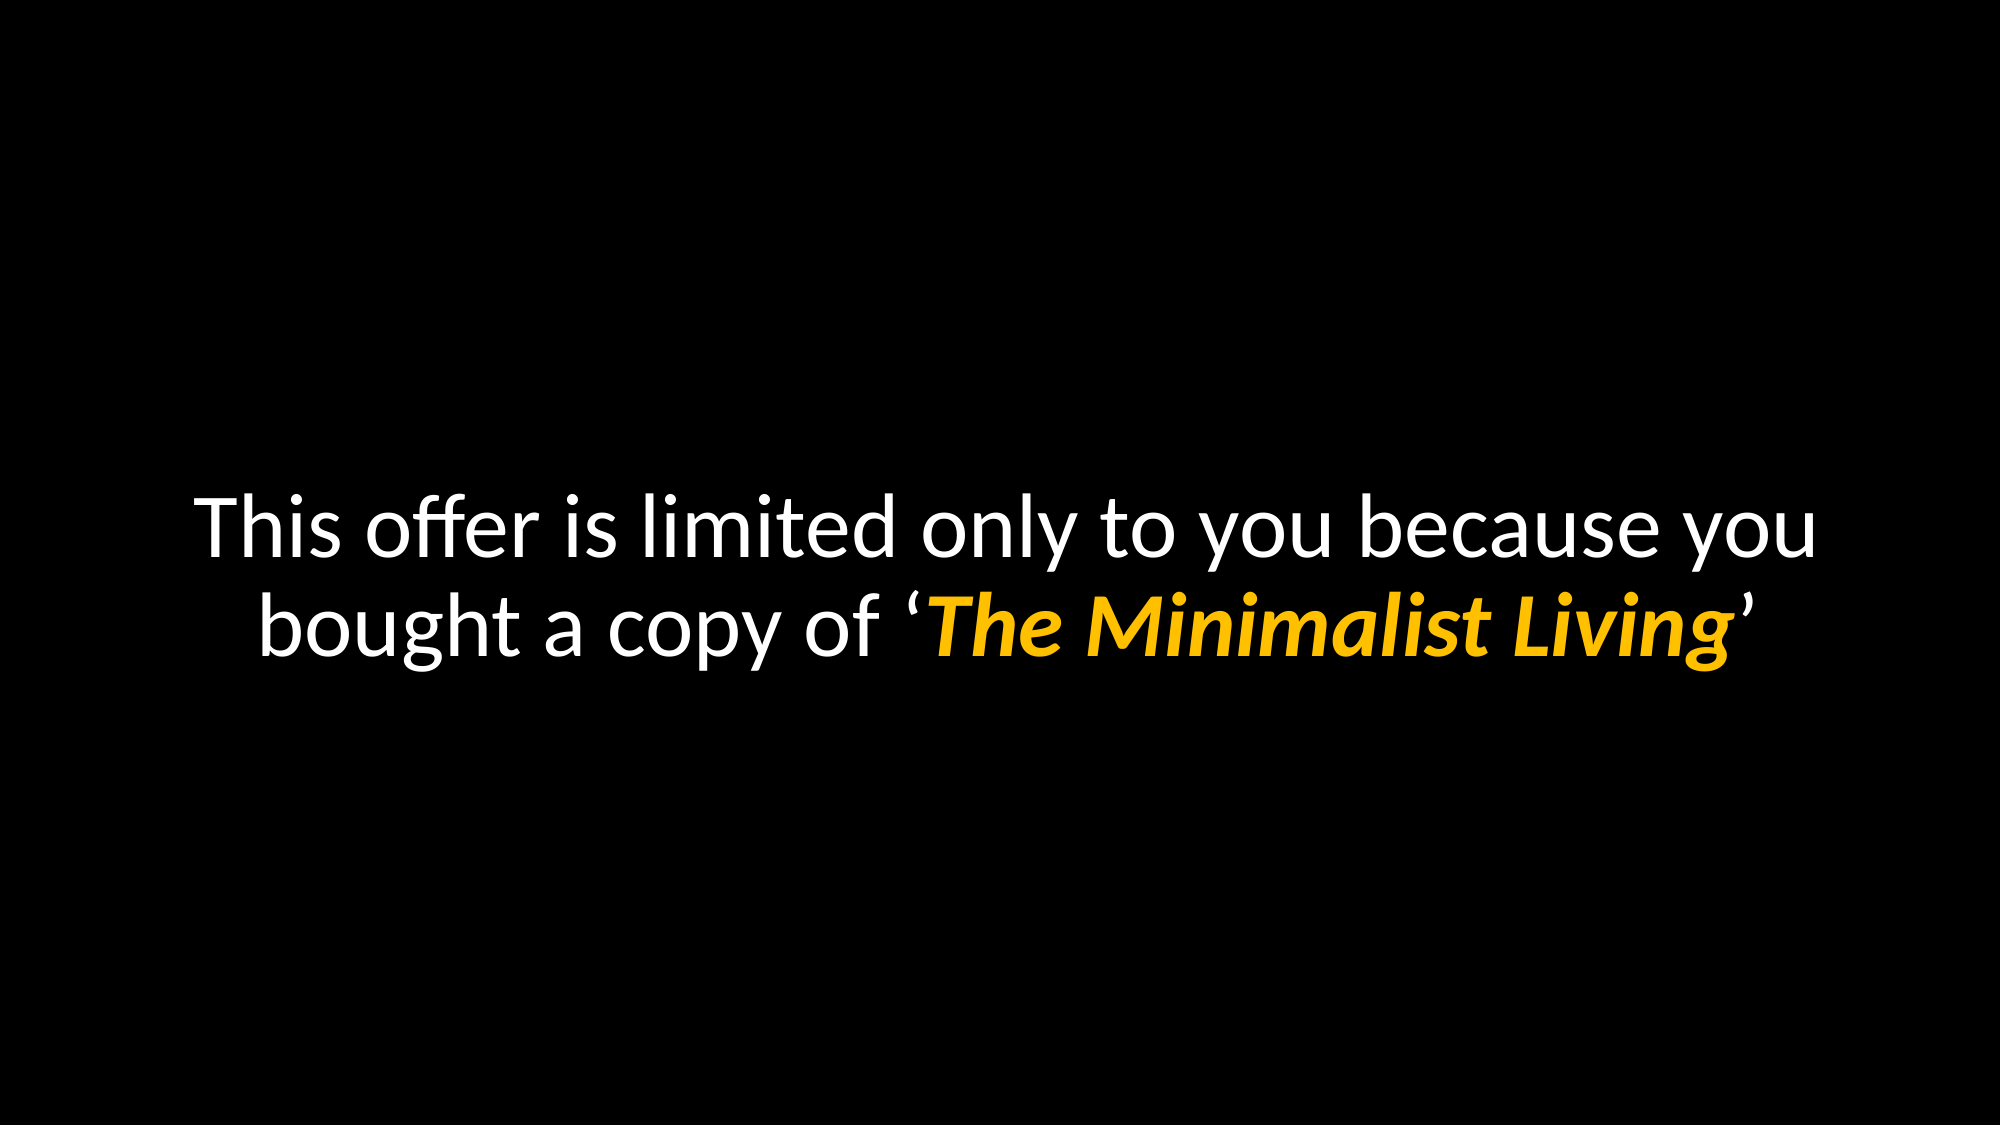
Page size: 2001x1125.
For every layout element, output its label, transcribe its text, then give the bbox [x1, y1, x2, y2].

list This offer is limited only to you because you bought a copy of ‘The Minimalist Living’ [145, 470, 1871, 1009]
